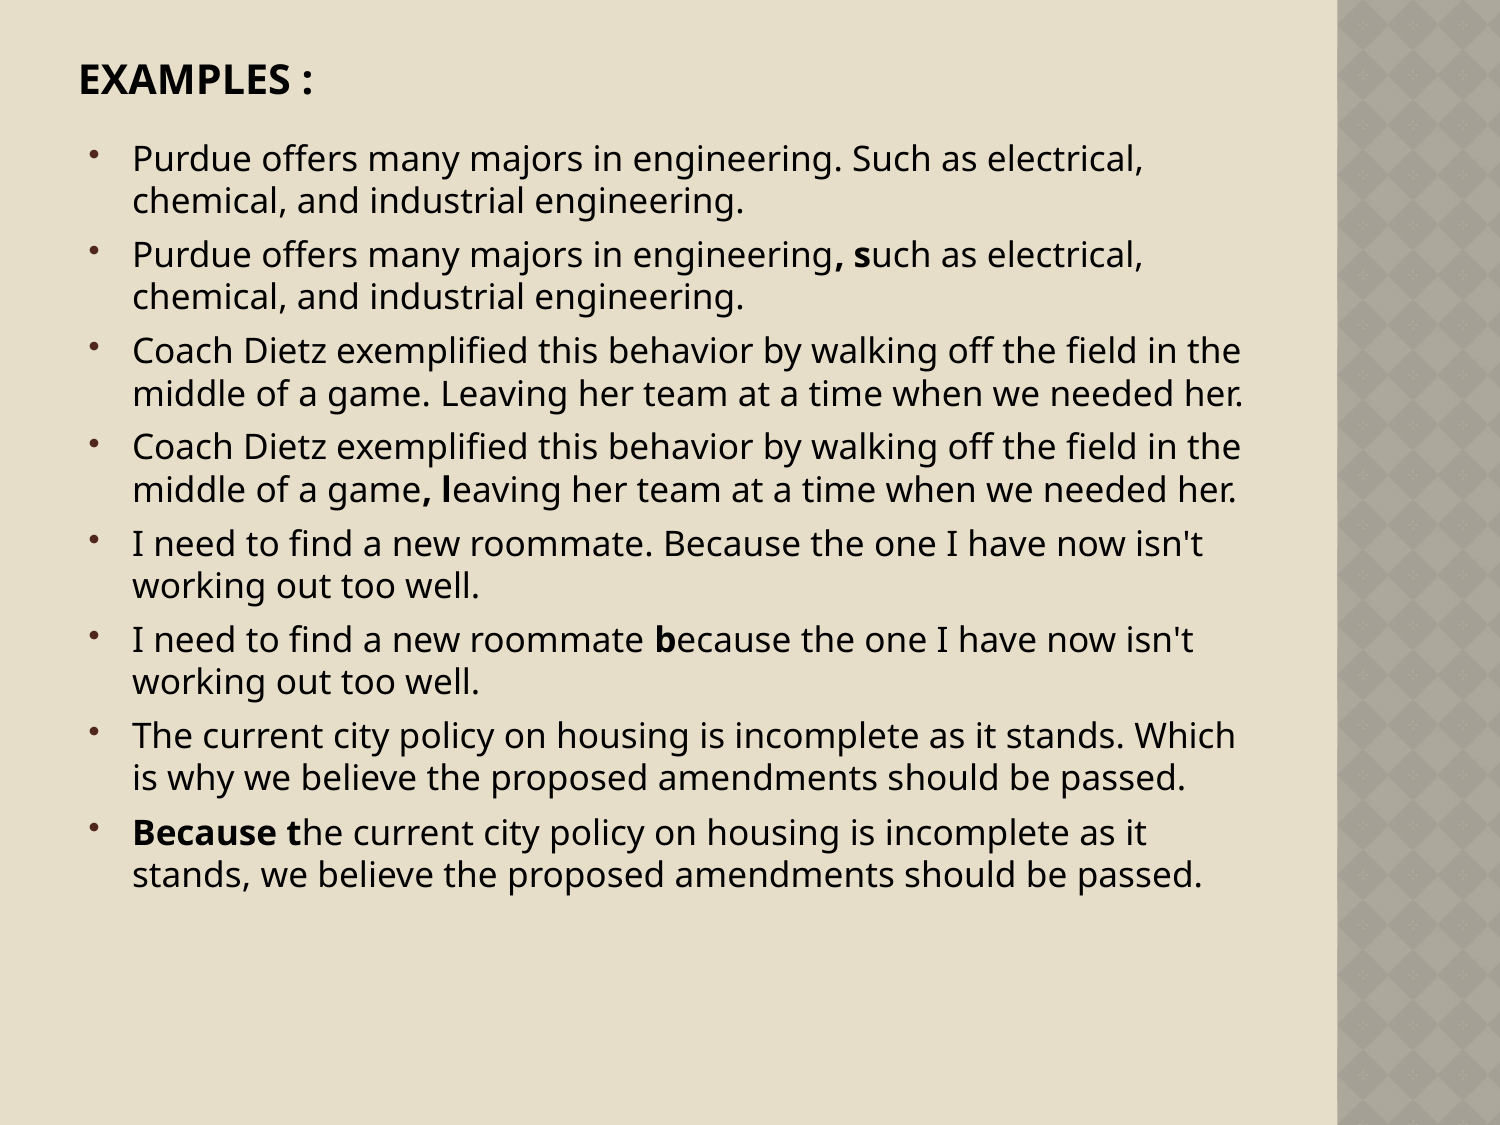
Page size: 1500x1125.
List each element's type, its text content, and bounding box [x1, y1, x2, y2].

title EXAMPLES : [70, 52, 1263, 153]
list Purdue offers many majors in engineering. Such as electrical, chemical, and industrial engineering. Purdue offers many majors in engineering, such as electrical, chemical, and industrial engineering. Coach Dietz exemplified this behavior by walking off the field in the middle of a game. Leaving her team at a time when we needed her. Coach Dietz exemplified this behavior by walking off the field in the middle of a game, leaving her team at a time when we needed her. I need to find a new roommate. Because the one I have now isn't working out too well. I need to find a new roommate because the one I have now isn't working out too well. The current city policy on housing is incomplete as it stands. Which is why we believe the proposed amendments should be passed. Because the current city policy on housing is incomplete as it stands, we believe the proposed amendments should be passed. [75, 128, 1263, 1059]
